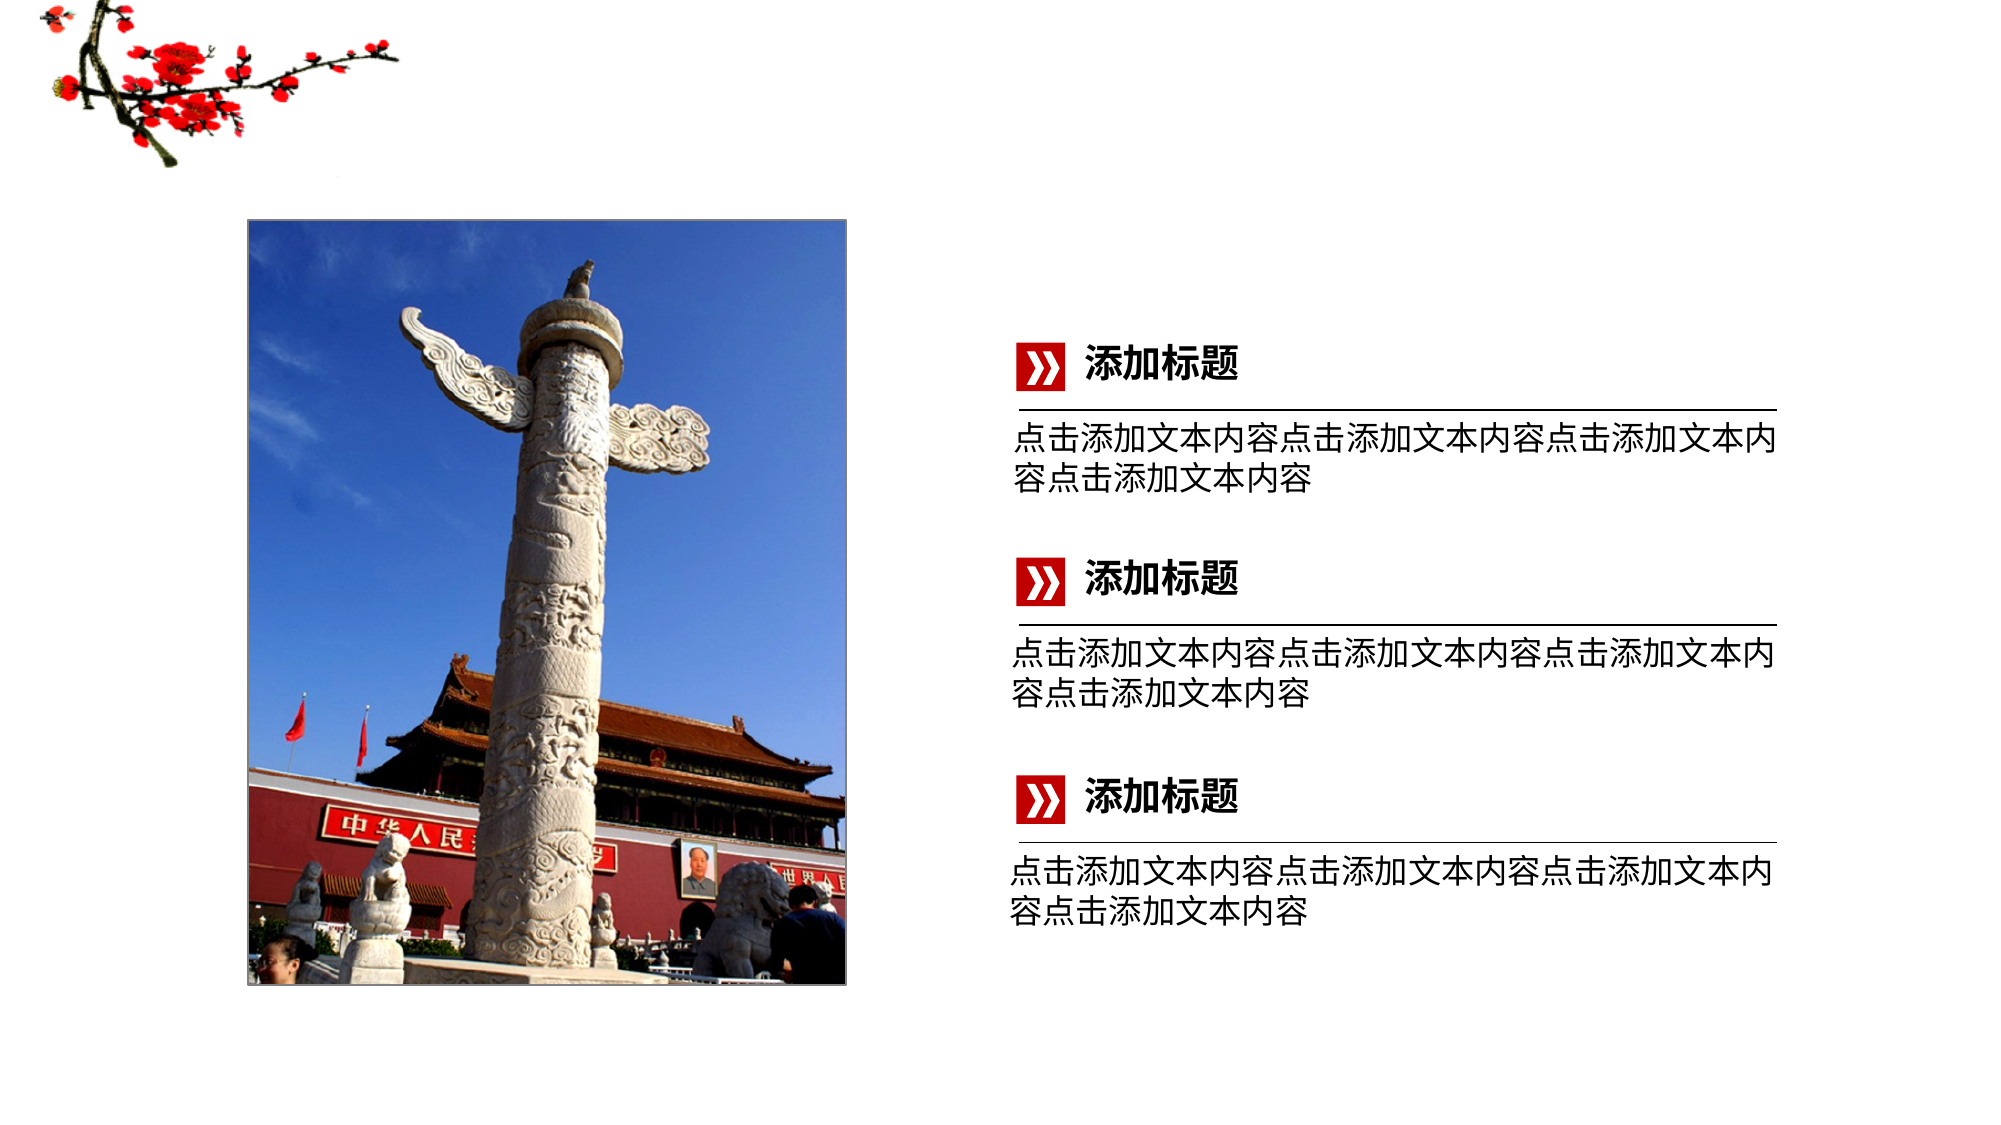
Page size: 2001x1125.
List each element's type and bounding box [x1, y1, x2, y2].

text_box [994, 763, 1798, 939]
text_box [996, 546, 1798, 721]
picture [39, 0, 846, 985]
text_box [998, 331, 1798, 506]
